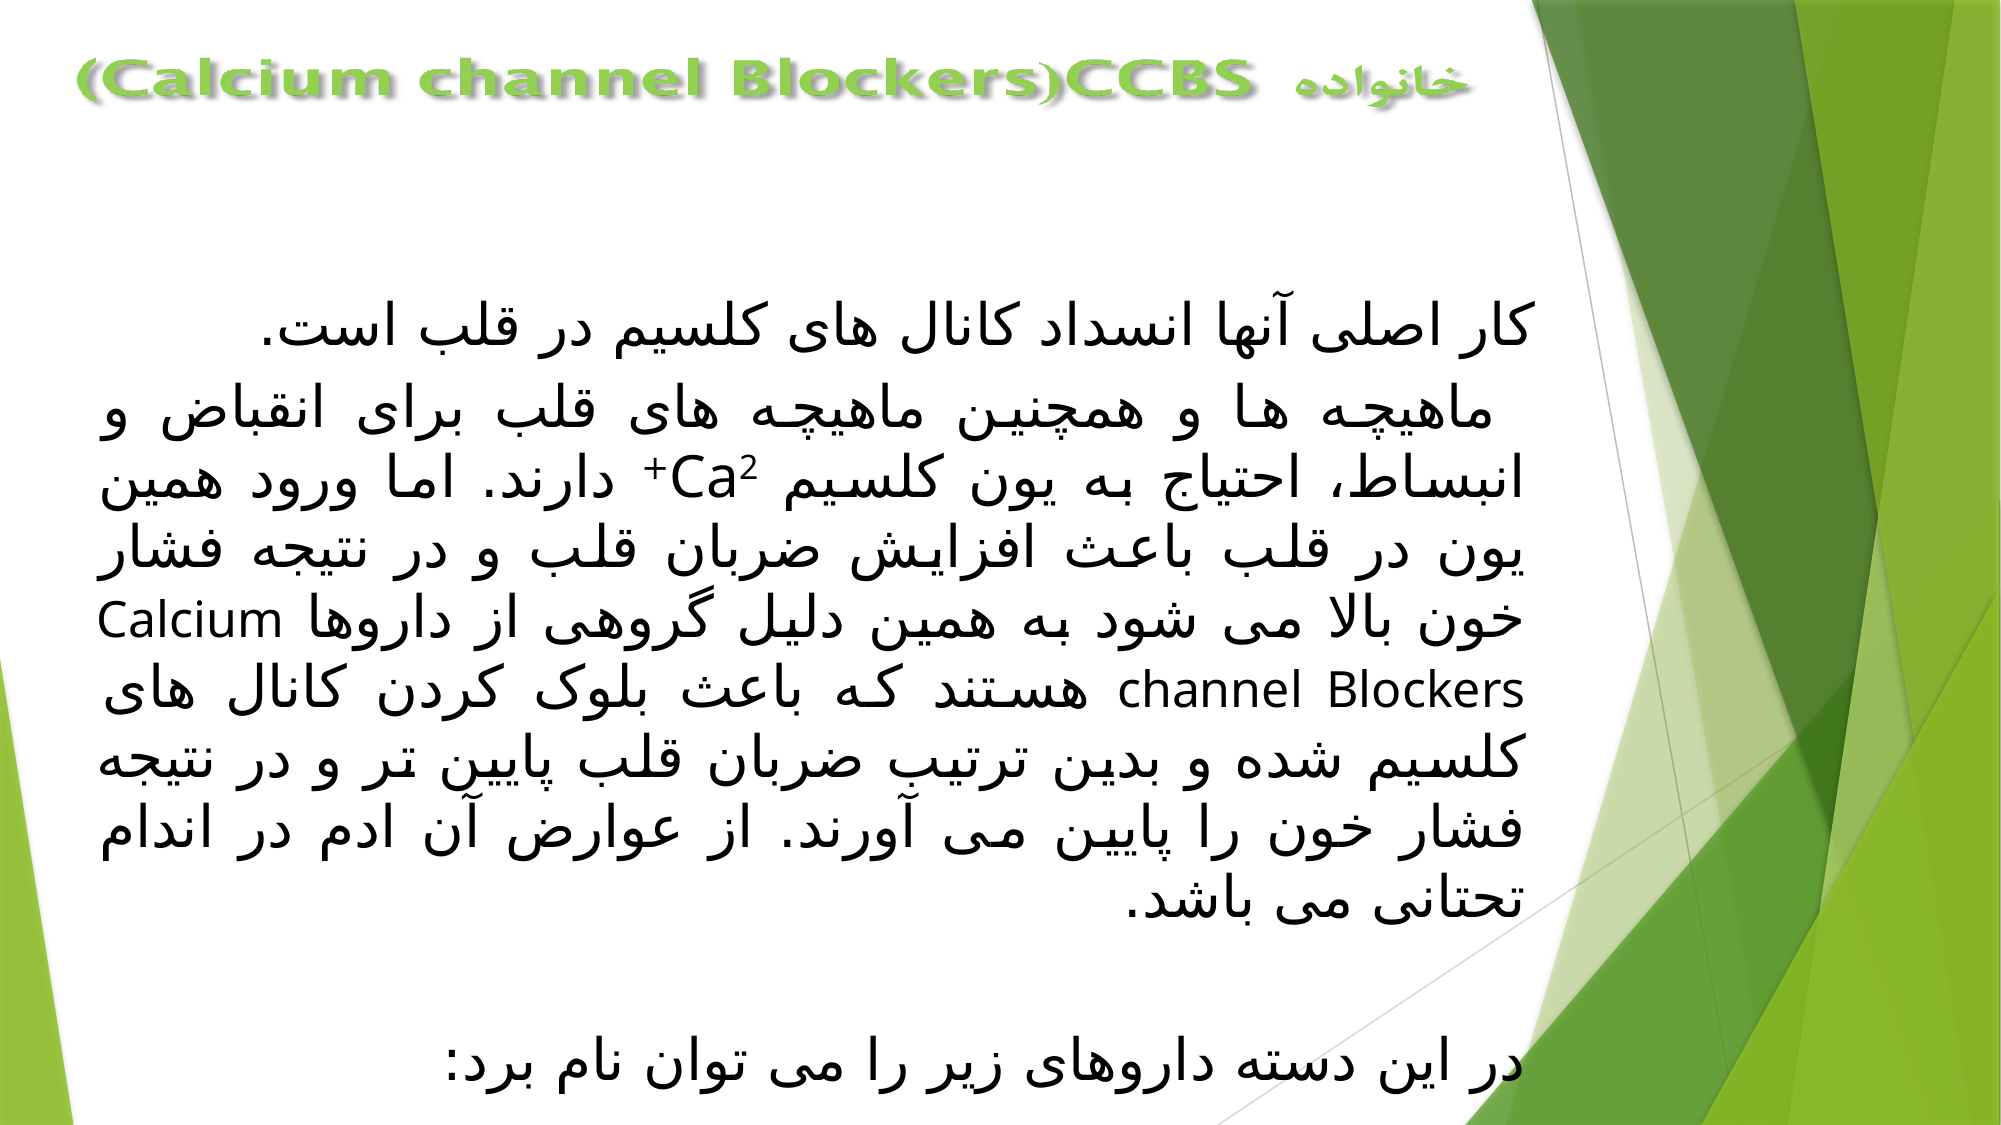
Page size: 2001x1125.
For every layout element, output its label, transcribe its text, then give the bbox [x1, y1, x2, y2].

text_box کار اصلی آنها انسداد کانال های کلسیم در قلب است. ماهیچه ها و همچنین ماهیچه های قلب برای انقباض و انبساط، احتیاج به یون کلسیم Ca2+ دارند. اما ورود همین یون در قلب باعث افزایش ضربان قلب و در نتیجه فشار خون بالا می شود به همین دلیل گروهی از داروها Calcium channel Blockers هستند که باعث بلوک کردن کانال های کلسیم شده و بدین ترتیب ضربان قلب پایین تر و در نتیجه فشار خون را پایین می آورند. از عوارض آن ادم در اندام تحتانی می باشد. در این دسته داروهای زیر را می توان نام برد: [78, 280, 1597, 969]
picture [25, 30, 1527, 155]
